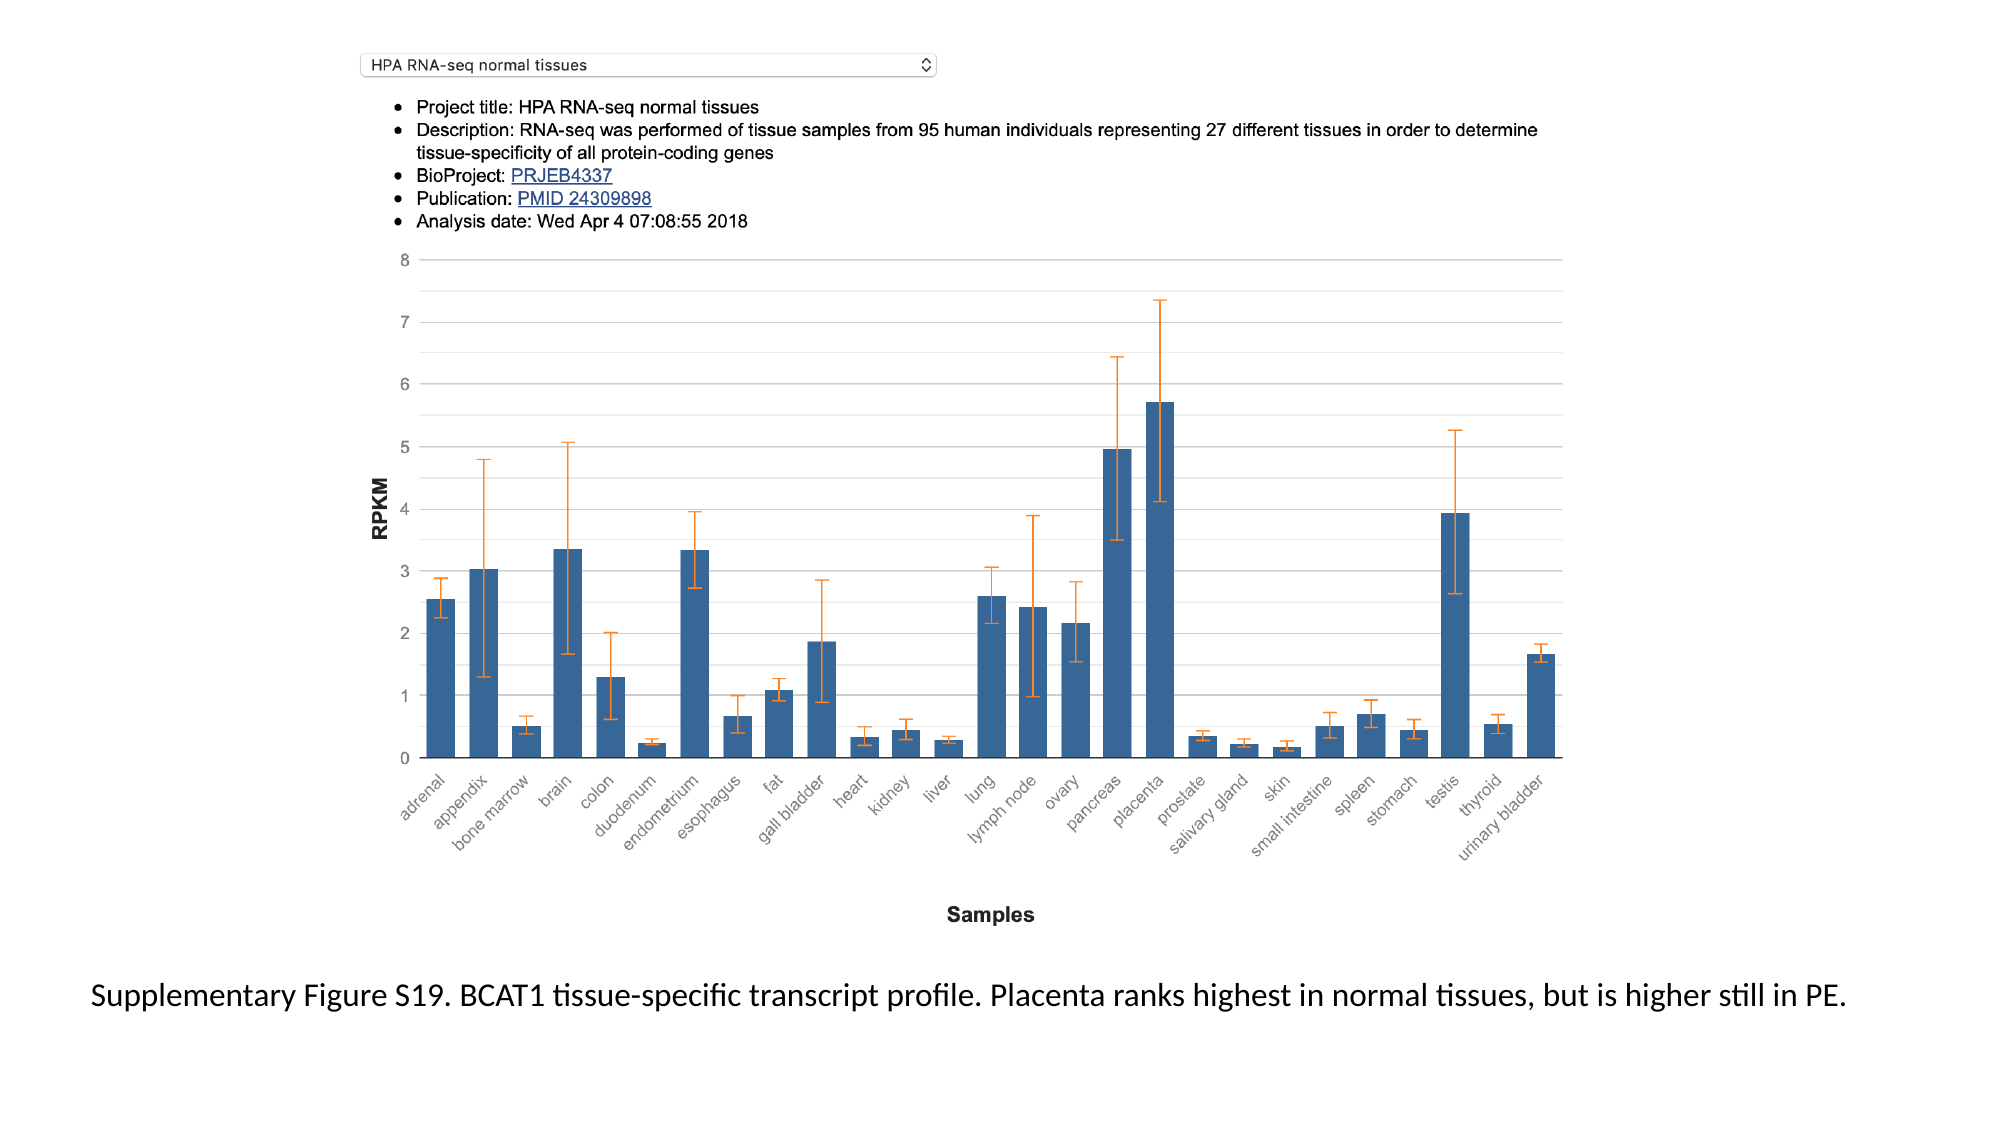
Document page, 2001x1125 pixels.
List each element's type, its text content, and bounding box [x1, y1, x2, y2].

text_box Supplementary Figure S19. BCAT1 tissue-specific transcript profile. Placenta ranks highest in normal tissues, but is higher still in PE. [75, 969, 1967, 1064]
picture [354, 52, 1580, 948]
